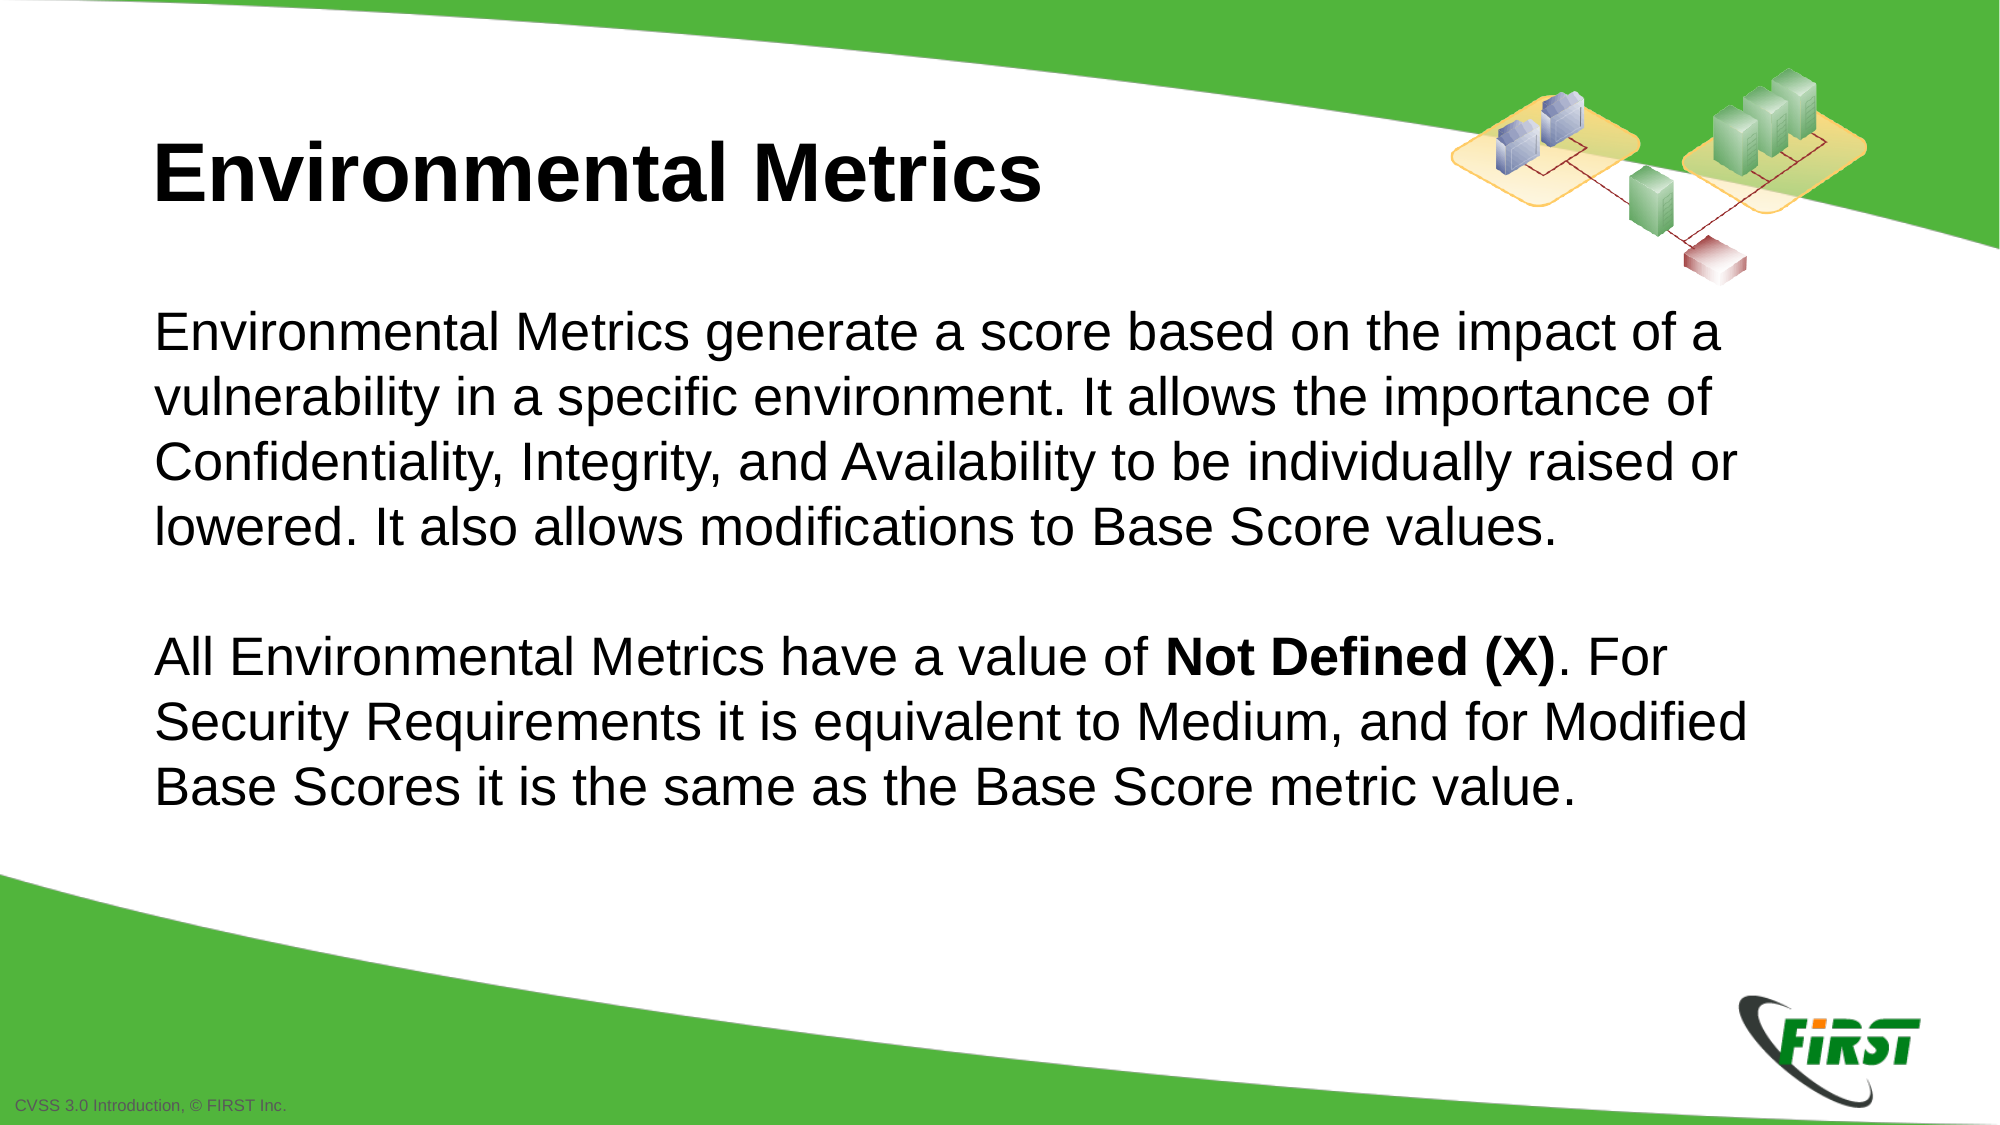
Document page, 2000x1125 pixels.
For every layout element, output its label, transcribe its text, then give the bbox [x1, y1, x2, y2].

picture [0, 0, 2000, 1125]
text_box Environmental Metrics [137, 59, 1439, 278]
text_box Environmental Metrics generate a score based on the impact of a vulnerability in a specific environment. It allows the importance of Confidentiality, Integrity, and Availability to be individually raised or lowered. It also allows modifications to Base Score values. All Environmental Metrics have a value of Not Defined (X). For Security Requirements it is equivalent to Medium, and for Modified Base Scores it is the same as the Base Score metric value. [139, 289, 1864, 1004]
